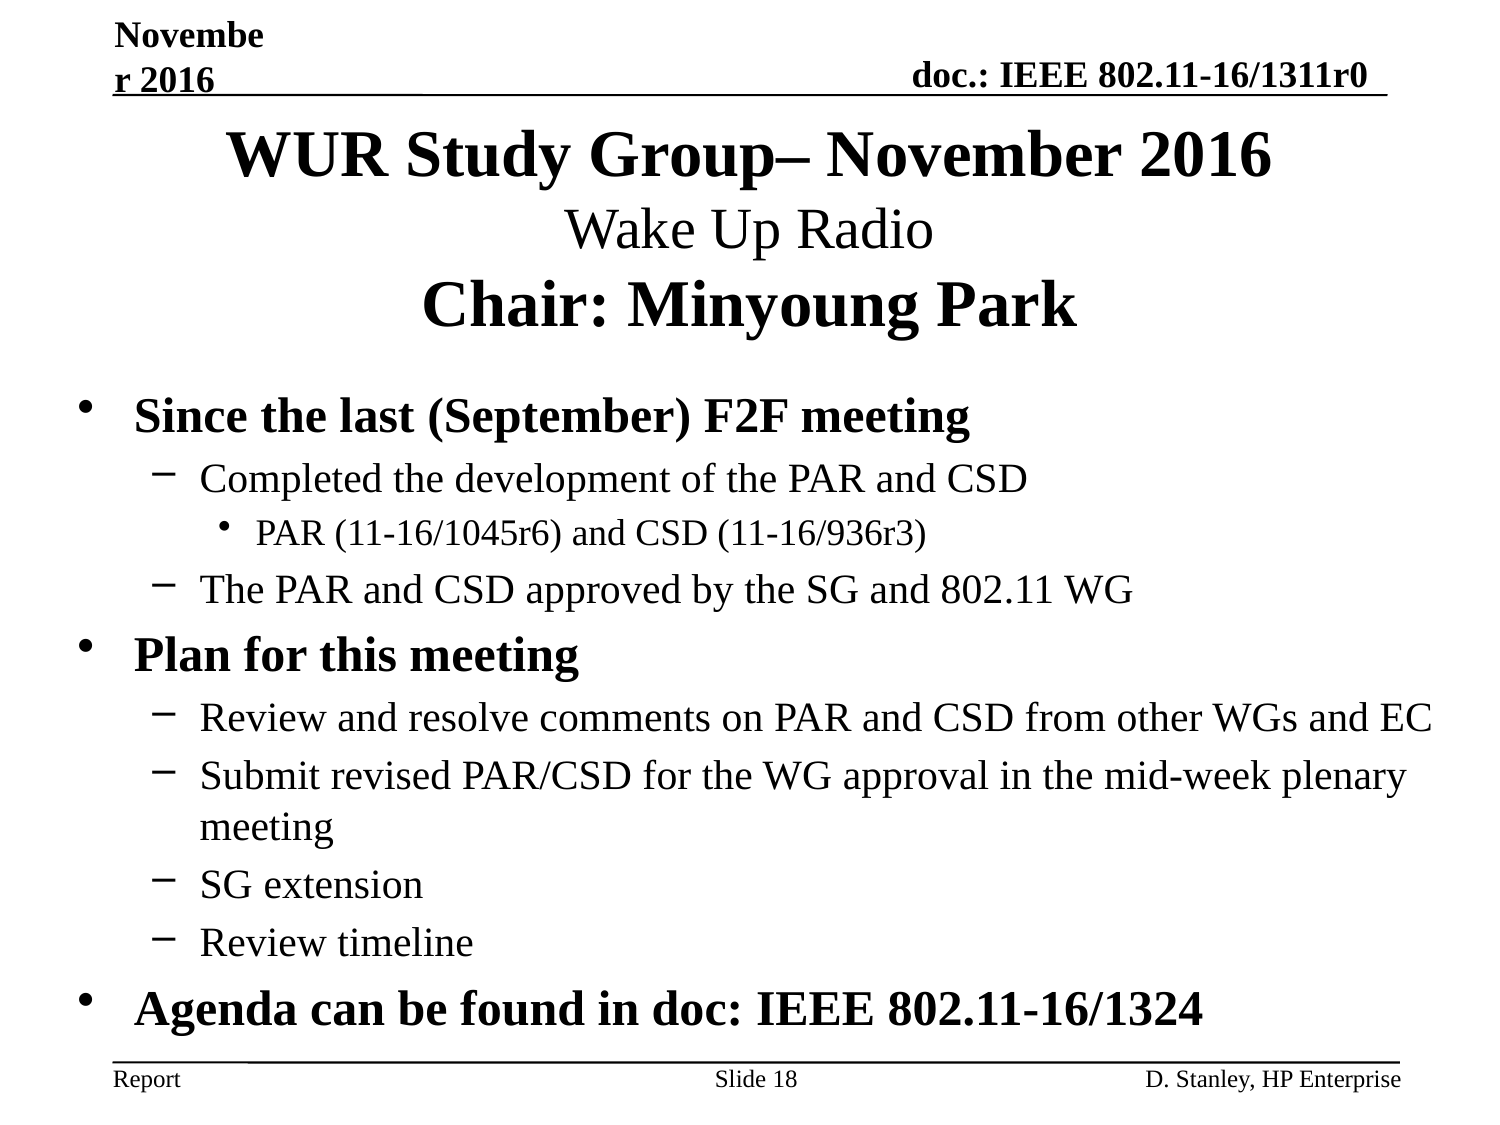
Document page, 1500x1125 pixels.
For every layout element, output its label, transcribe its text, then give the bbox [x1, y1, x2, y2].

slide_number Slide 18 [712, 1062, 800, 1093]
list Since the last (September) F2F meeting Completed the development of the PAR and CSD PAR (11-16/1045r6) and CSD (11-16/936r3) The PAR and CSD approved by the SG and 802.11 WG Plan for this meeting Review and resolve comments on PAR and CSD from other WGs and EC Submit revised PAR/CSD for the WG approval in the mid-week plenary meeting SG extension Review timeline Agenda can be found in doc: IEEE 802.11-16/1324 [62, 375, 1463, 1113]
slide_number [114, 54, 269, 100]
footer D. Stanley, HP Enterprise [1057, 1062, 1402, 1093]
title WUR Study Group– November 2016 Wake Up Radio Chair: Minyoung Park [112, 137, 1388, 313]
